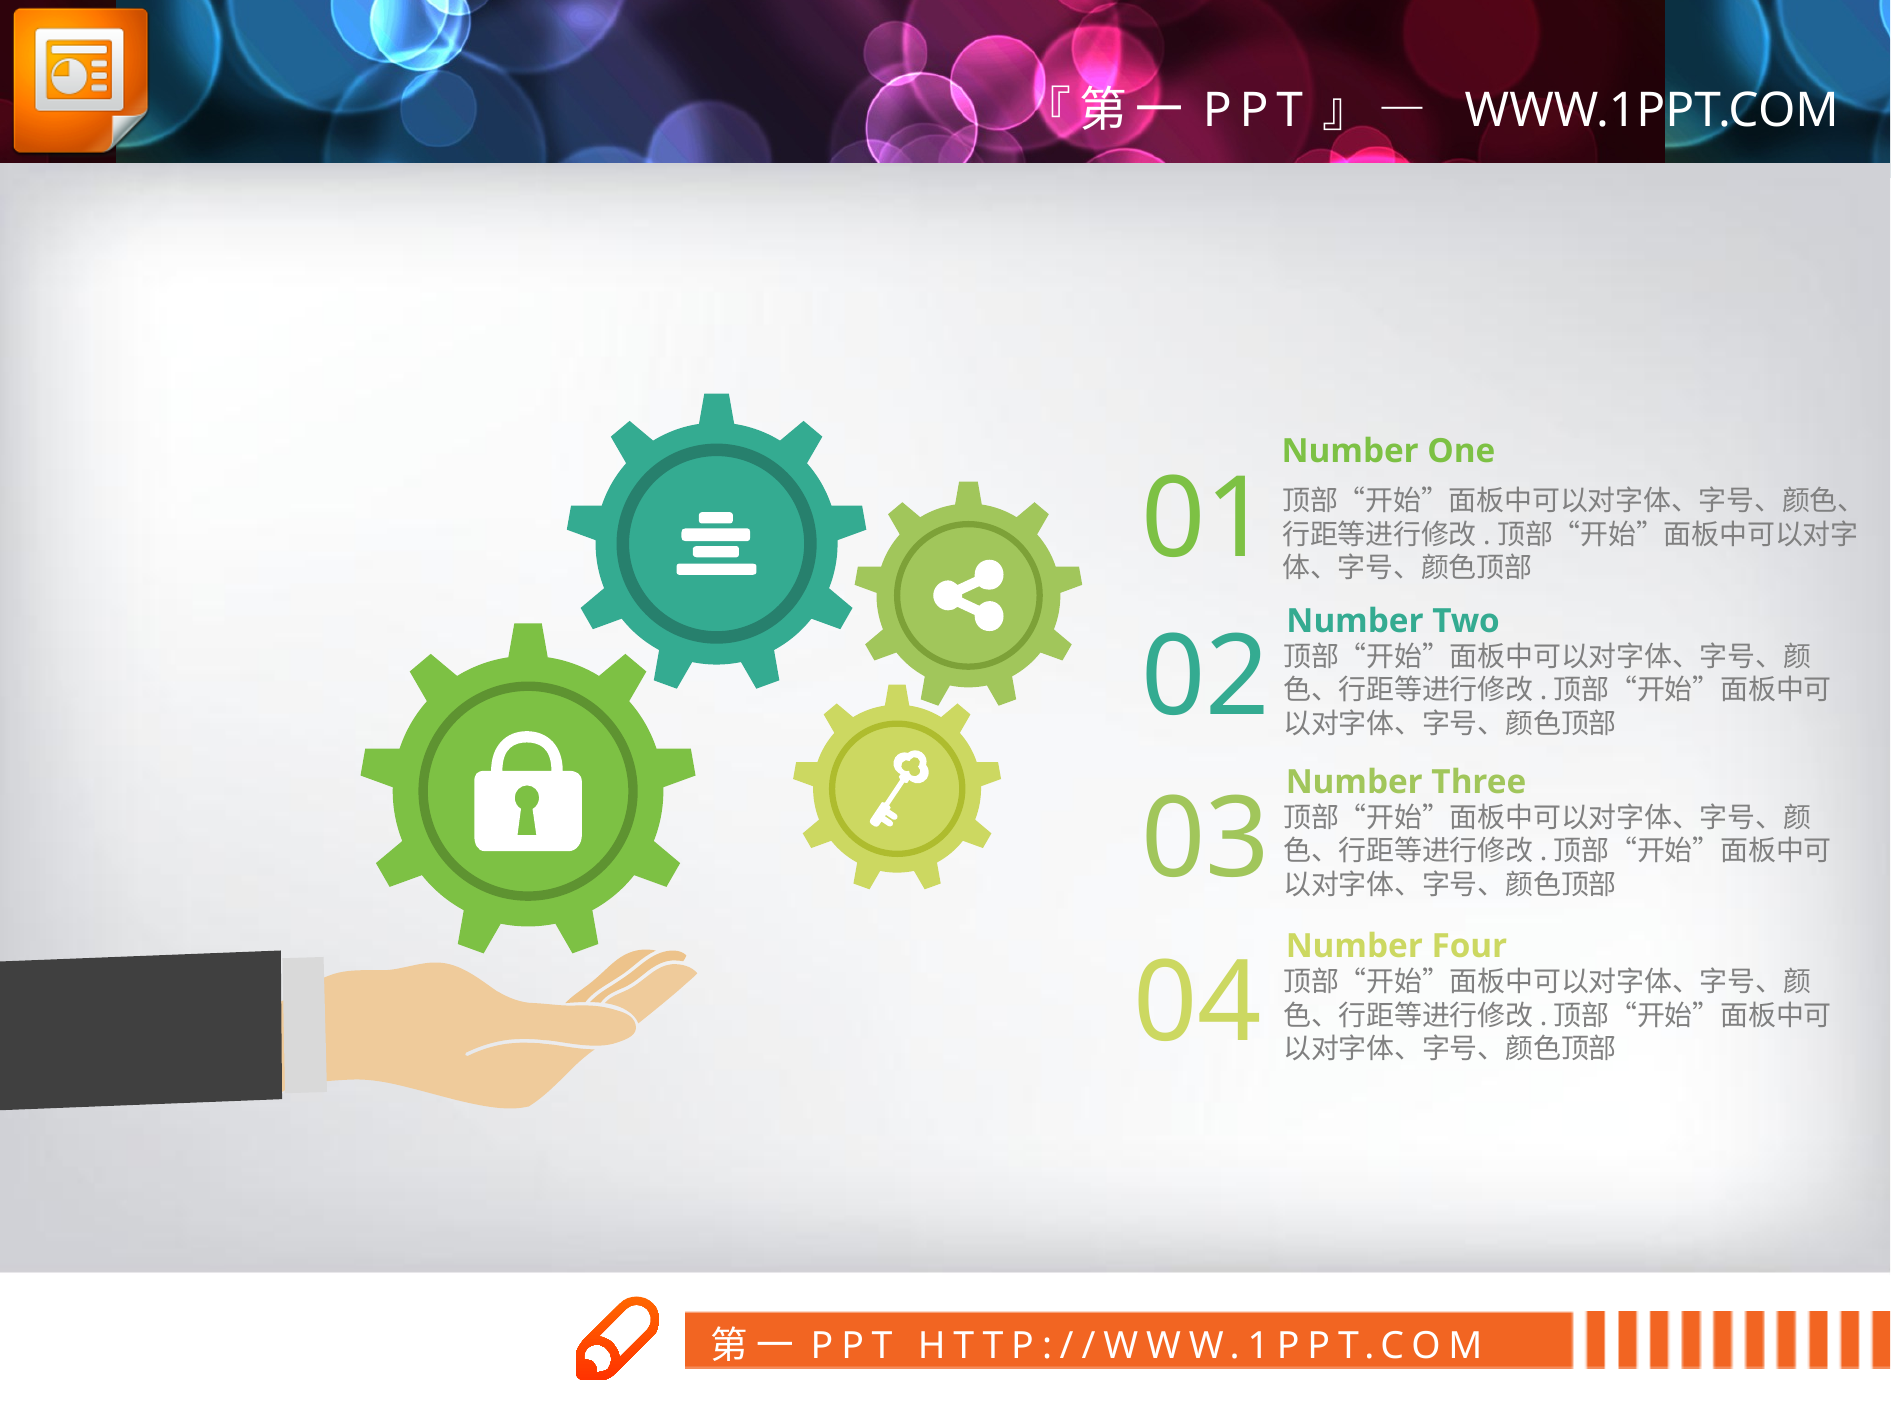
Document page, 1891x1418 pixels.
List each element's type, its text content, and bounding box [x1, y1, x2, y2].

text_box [791, 683, 1003, 894]
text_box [0, 948, 698, 1111]
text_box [853, 480, 1084, 711]
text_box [1281, 428, 1891, 584]
text_box 02 [1141, 602, 1271, 738]
picture [685, 1311, 1891, 1369]
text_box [1283, 759, 1851, 901]
text_box 03 [1141, 763, 1271, 899]
text_box 01 [1141, 444, 1271, 580]
picture [0, 0, 1891, 1275]
text_box 04 [1133, 927, 1262, 1063]
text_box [565, 392, 869, 696]
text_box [358, 621, 698, 961]
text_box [1283, 598, 1851, 740]
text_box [1283, 923, 1851, 1065]
